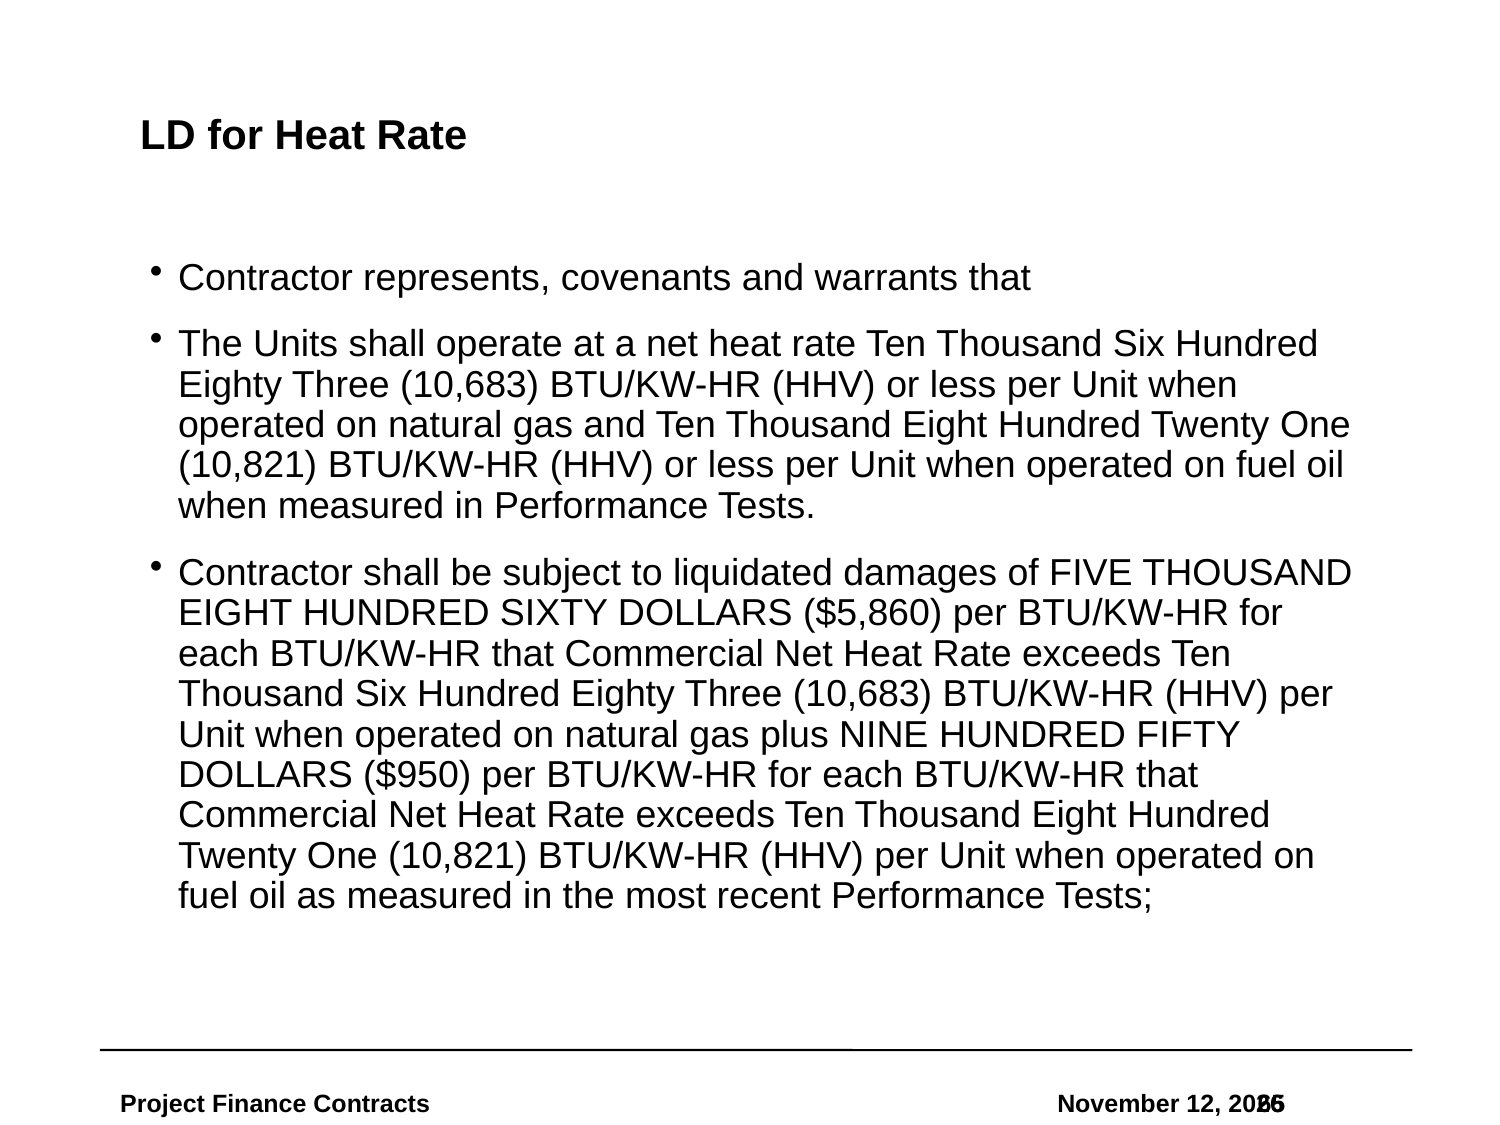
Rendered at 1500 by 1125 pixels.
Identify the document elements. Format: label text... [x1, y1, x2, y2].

title LD for Heat Rate [124, 99, 1288, 226]
list Contractor represents, covenants and warrants that The Units shall operate at a net heat rate Ten Thousand Six Hundred Eighty Three (10,683) BTU/KW-HR (HHV) or less per Unit when operated on natural gas and Ten Thousand Eight Hundred Twenty One (10,821) BTU/KW-HR (HHV) or less per Unit when operated on fuel oil when measured in Performance Tests. Contractor shall be subject to liquidated damages of FIVE THOUSAND EIGHT HUNDRED SIXTY DOLLARS ($5,860) per BTU/KW-HR for each BTU/KW-HR that Commercial Net Heat Rate exceeds Ten Thousand Six Hundred Eighty Three (10,683) BTU/KW-HR (HHV) per Unit when operated on natural gas plus NINE HUNDRED FIFTY DOLLARS ($950) per BTU/KW-HR for each BTU/KW-HR that Commercial Net Heat Rate exceeds Ten Thousand Eight Hundred Twenty One (10,821) BTU/KW-HR (HHV) per Unit when operated on fuel oil as measured in the most recent Performance Tests; [124, 249, 1376, 1001]
